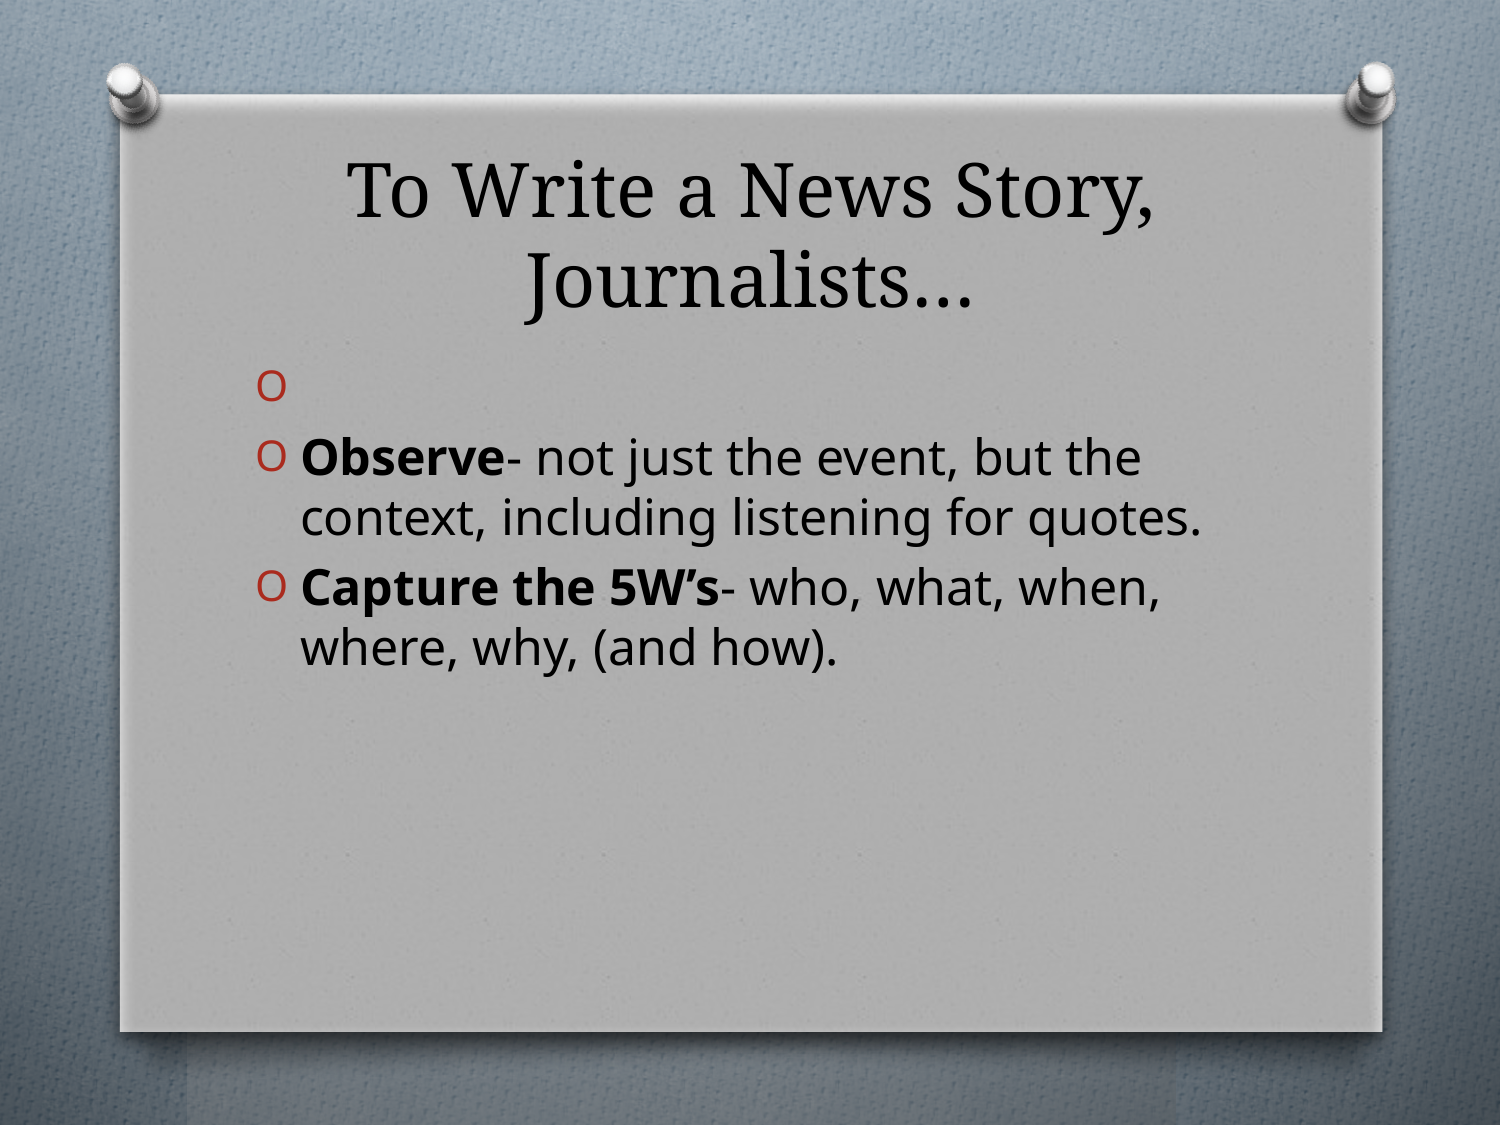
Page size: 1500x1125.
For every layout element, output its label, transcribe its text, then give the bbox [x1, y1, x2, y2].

picture [75, 29, 198, 153]
title To Write a News Story, Journalists… [179, 134, 1323, 332]
picture [1317, 35, 1439, 156]
list Observe- not just the event, but the context, including listening for quotes. Capture the 5W’s- who, what, when, where, why, (and how). [240, 347, 1257, 939]
